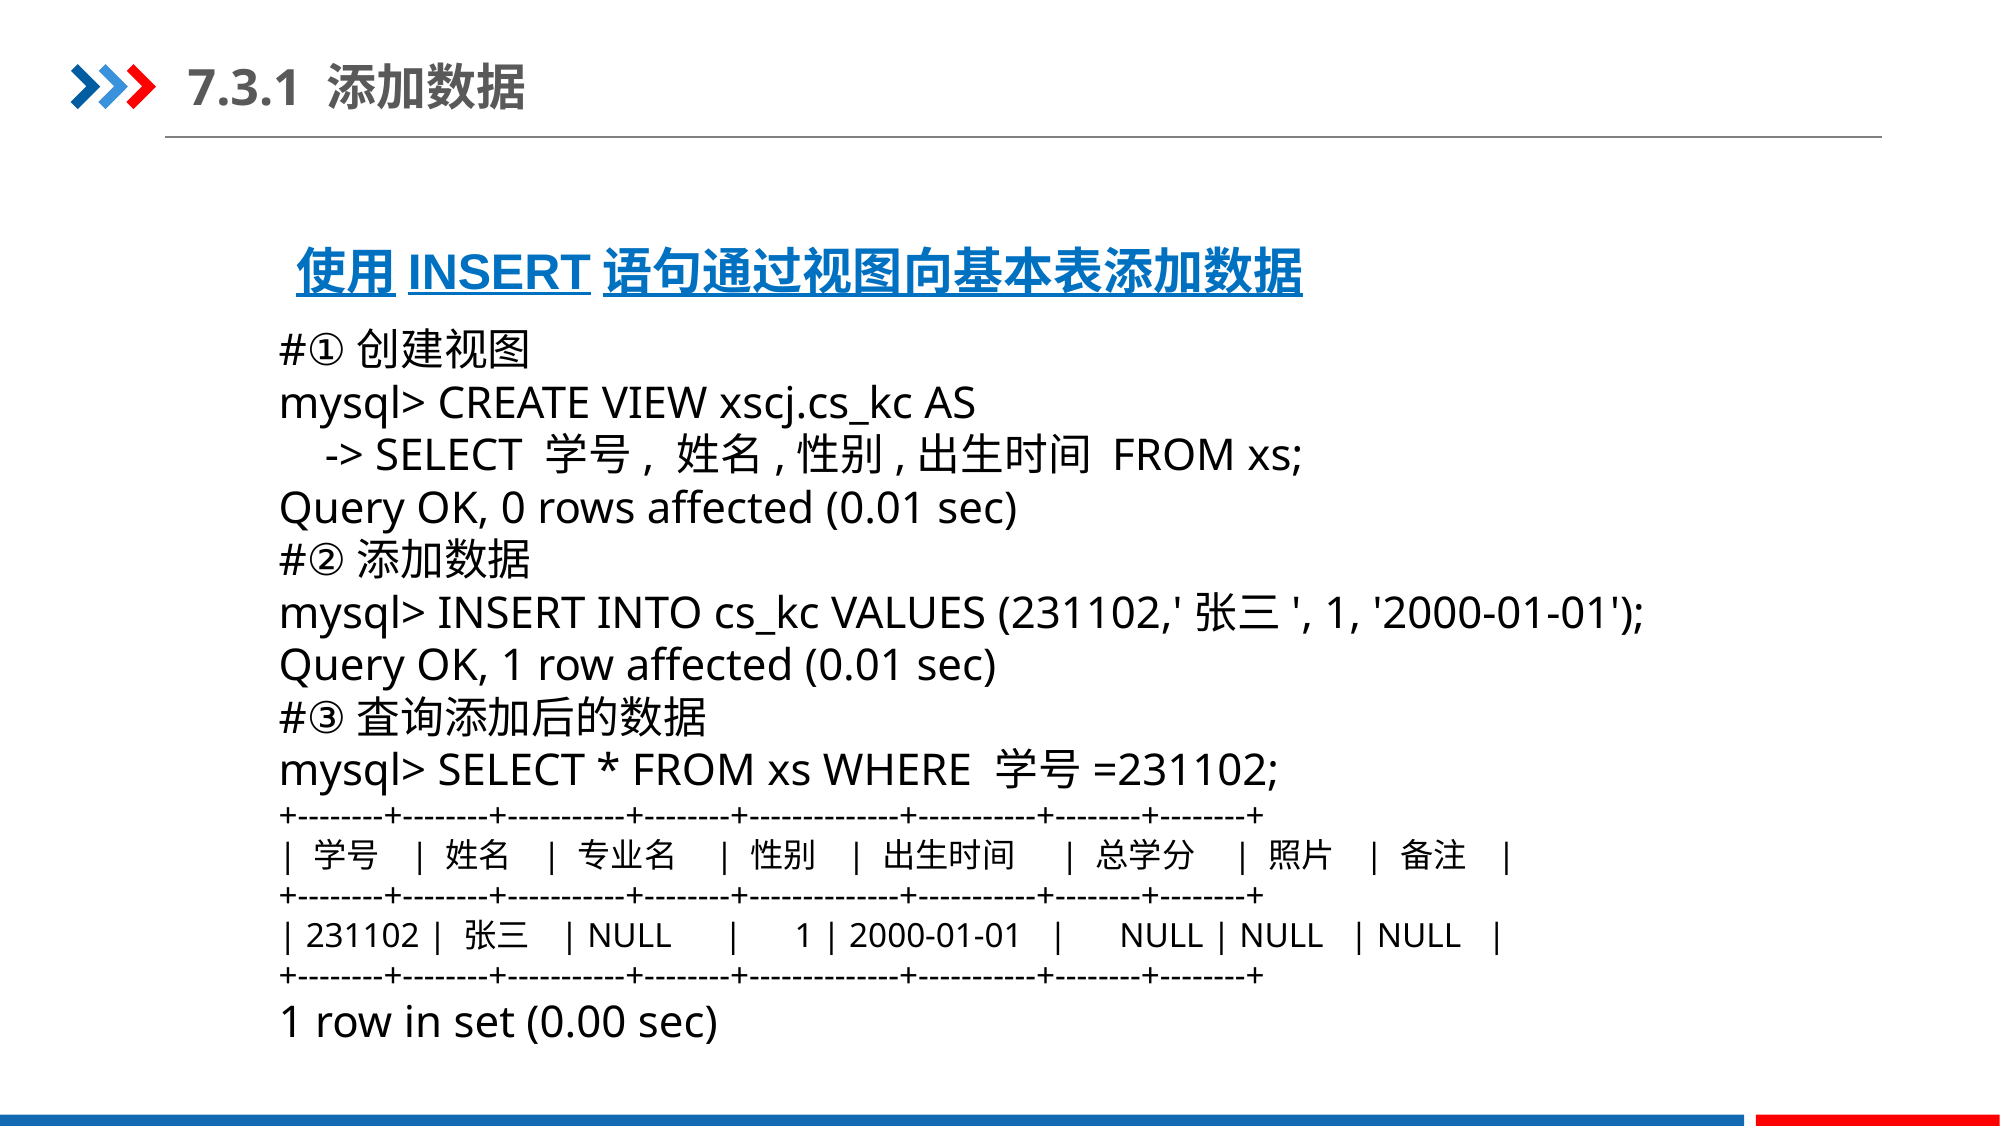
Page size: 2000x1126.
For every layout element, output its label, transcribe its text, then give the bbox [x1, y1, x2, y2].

text_box 使用INSERT语句通过视图向基本表添加数据 [281, 231, 1318, 314]
text_box 7.3.1 添加数据 [187, 43, 827, 127]
text_box #①创建视图 mysql> CREATE VIEW xscj.cs_kc AS -> SELECT 学号, 姓名,性别,出生时间 FROM xs; Query OK, 0 rows affected (0.01 sec) #②添加数据 mysql> INSERT INTO cs_kc VALUES (231102,'张三', 1, '2000-01-01'); Query OK, 1 row affected (0.01 sec) #③査询添加后的数据 mysql> SELECT * FROM xs WHERE 学号=231102; +--------+--------+-----------+--------+--------------+-----------+--------+--------+ | 学号 | 姓名 | 专业名 | 性别 | 出生时间 | 总学分 | 照片 | 备注 | +--------+--------+-----------+--------+--------------+-----------+--------+--------+ | 231102 | 张三 | NULL | 1 | 2000-01-01 | NULL | NULL | NULL | +--------+--------+-----------+--------+--------------+-----------+--------+--------+ 1 row in set (0.00 sec) [220, 314, 1863, 1054]
